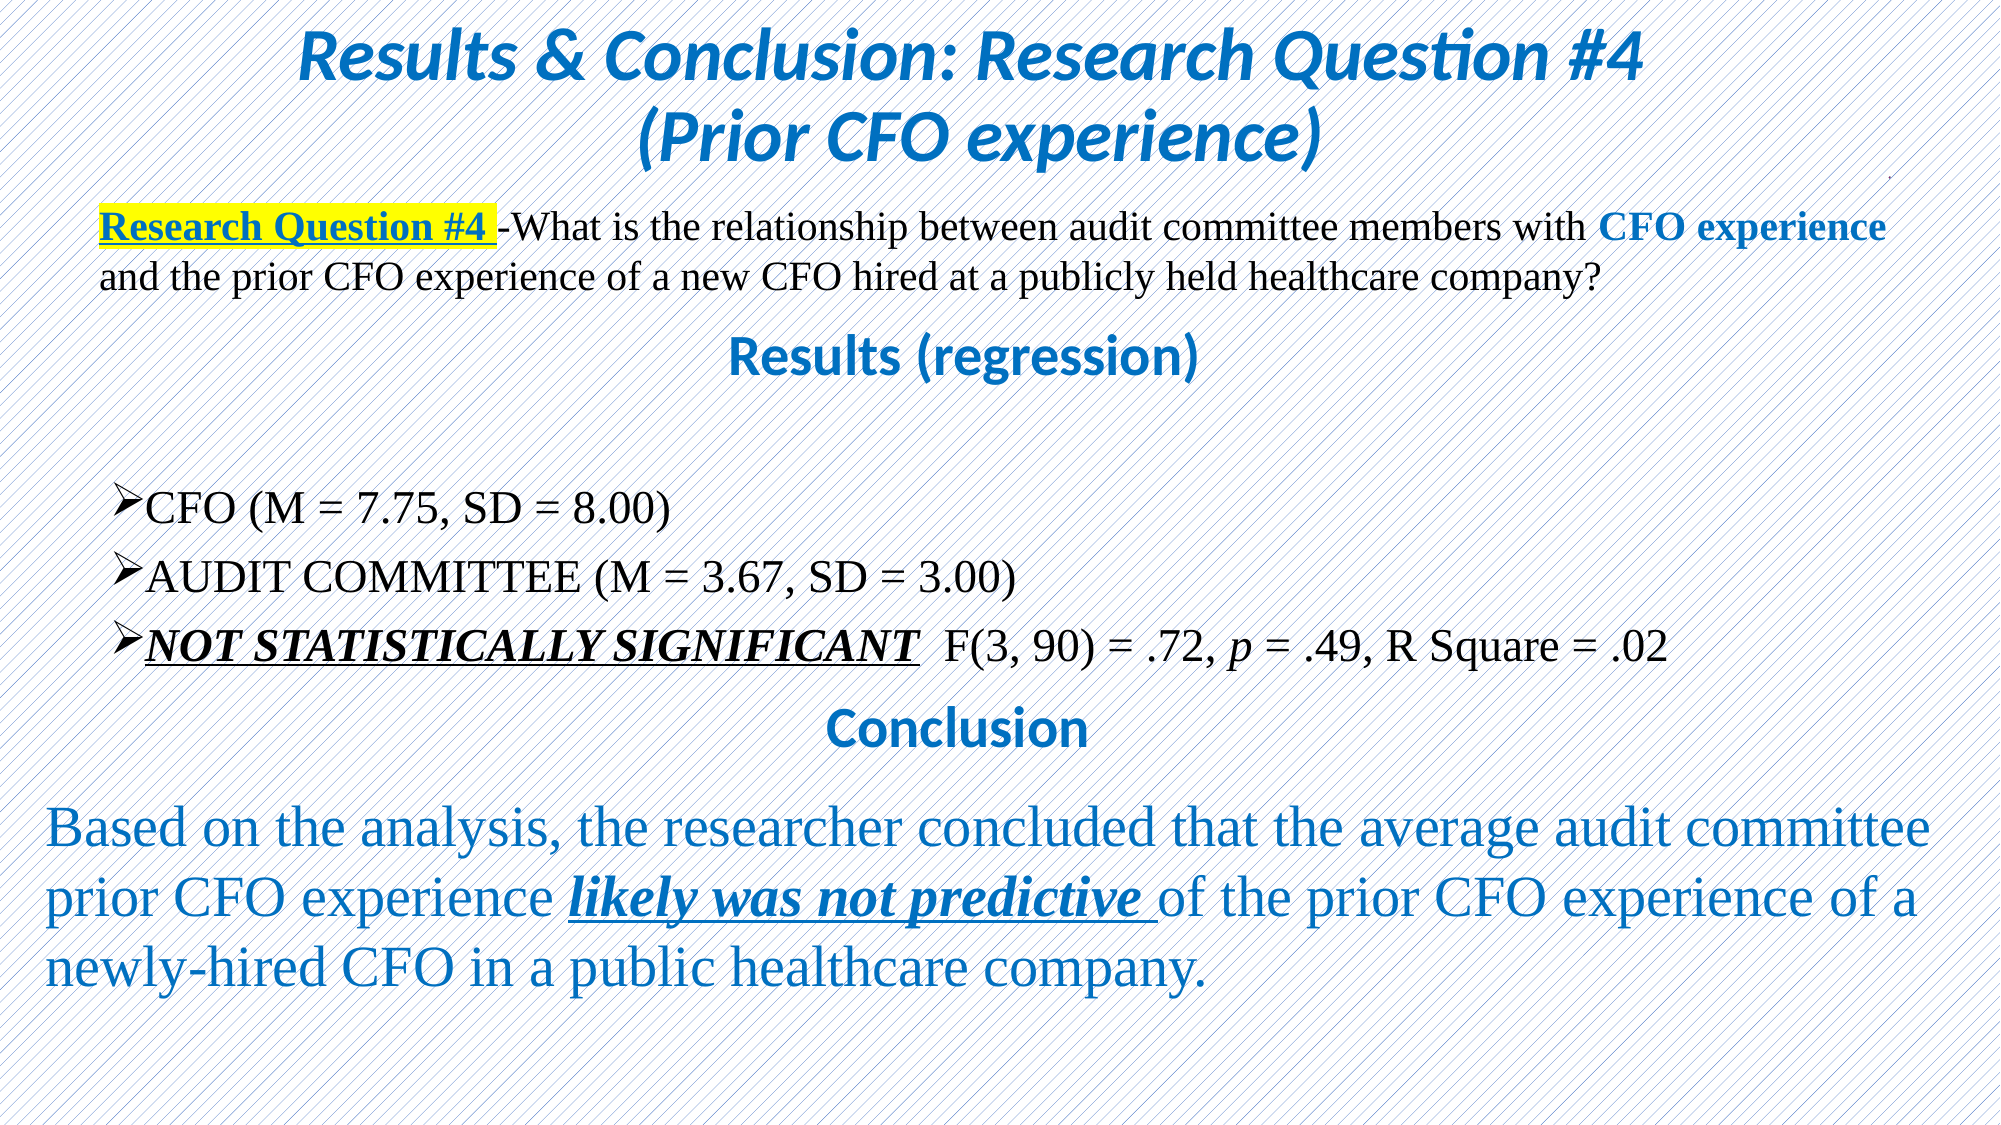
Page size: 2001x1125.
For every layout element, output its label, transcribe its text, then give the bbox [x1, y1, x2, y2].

text_box Based on the analysis, the researcher concluded that the average audit committee prior CFO experience likely was not predictive of the prior CFO experience of a newly-hired CFO in a public healthcare company. [30, 780, 1970, 1006]
title Results & Conclusion: Research Question #4 (Prior CFO experience) [64, 21, 1895, 172]
list CFO (M = 7.75, SD = 8.00) AUDIT COMMITTEE (M = 3.67, SD = 3.00) NOT STATISTICALLY SIGNIFICANT F(3, 90) = .72, p = .49, R Square = .02 [94, 404, 1931, 679]
text_box Conclusion [602, 682, 1314, 767]
picture [1886, 173, 1893, 181]
text_box Research Question #4 -What is the relationship between audit committee members with CFO experience and the prior CFO experience of a new CFO hired at a publicly held healthcare company? [84, 191, 1905, 357]
text_box Results (regression) [451, 357, 1479, 395]
